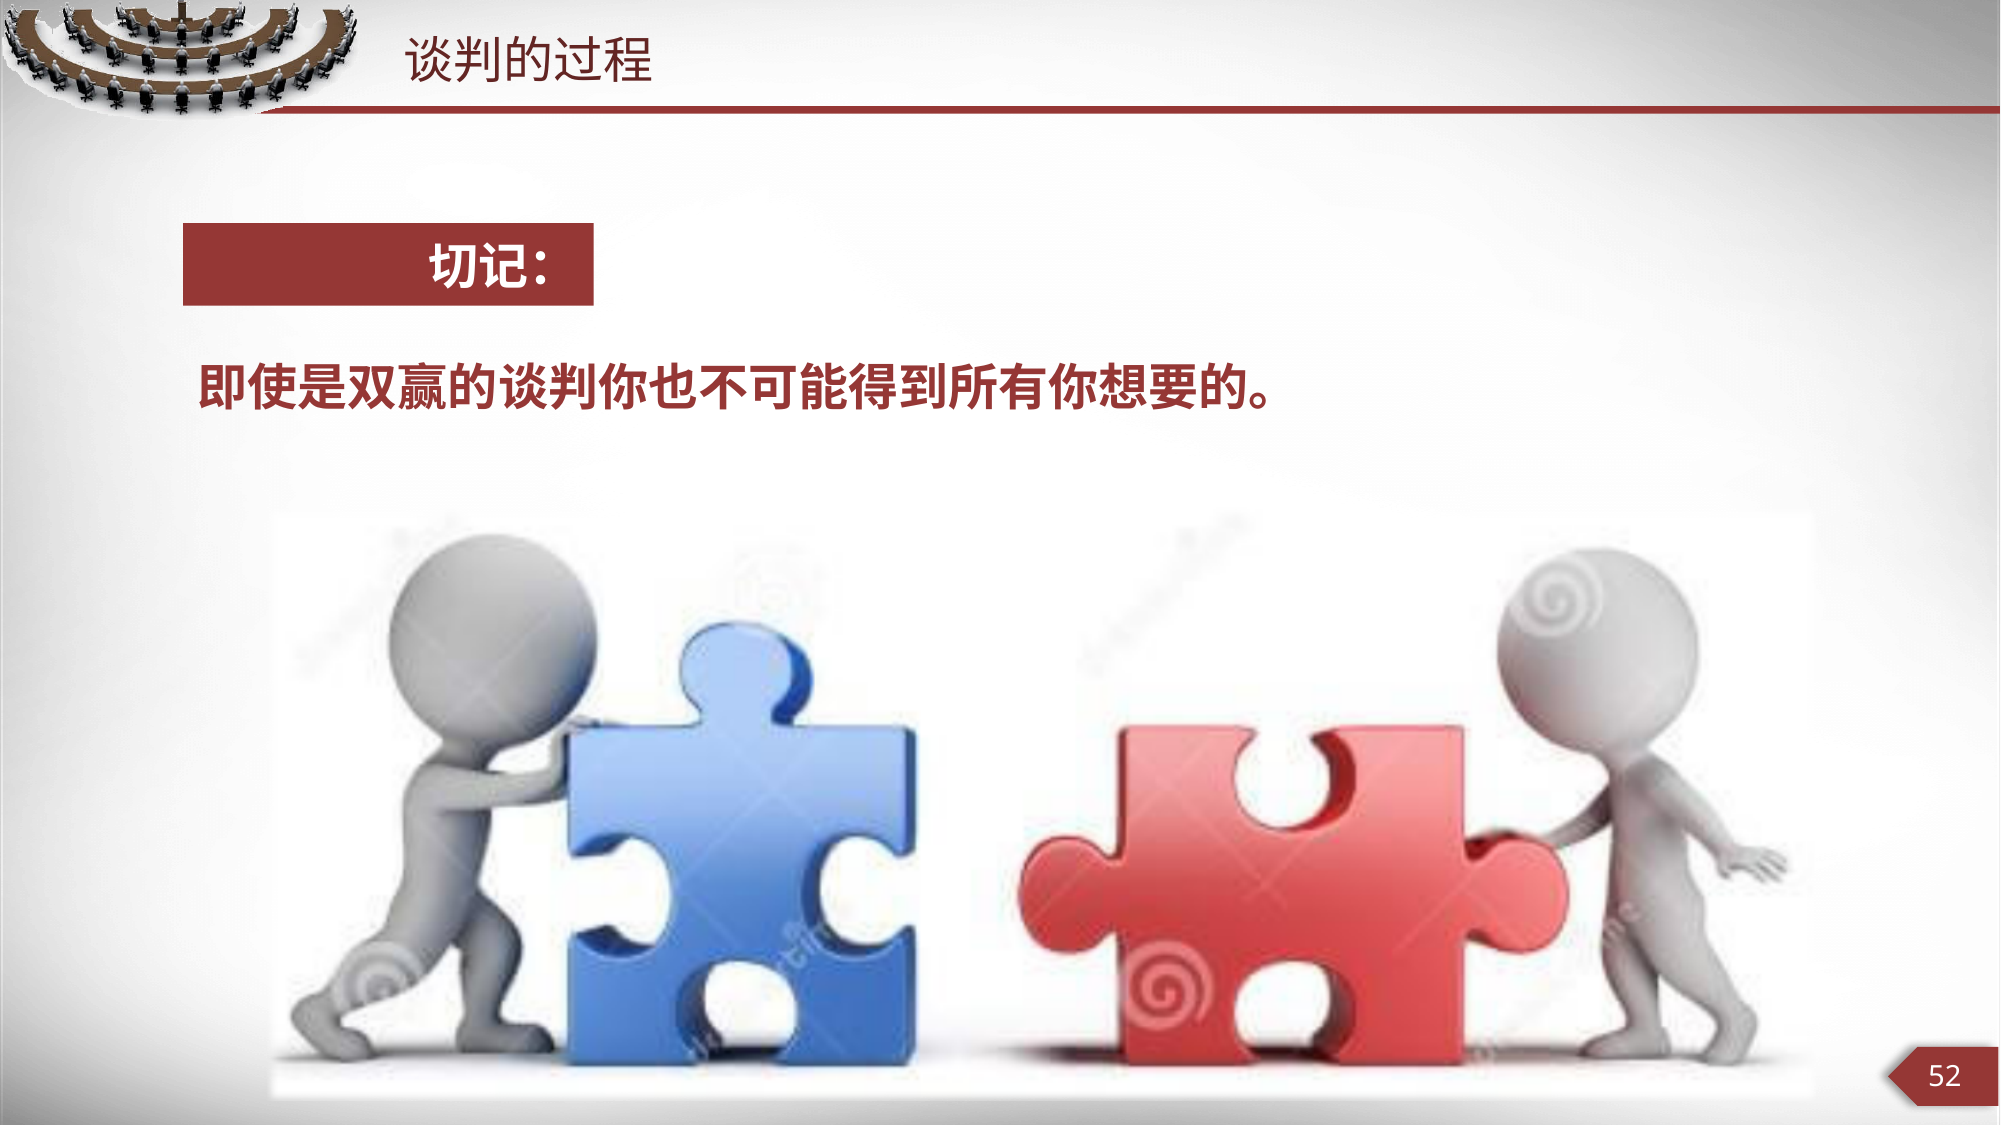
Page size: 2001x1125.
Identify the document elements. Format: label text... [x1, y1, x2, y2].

slide_number 52 [1889, 1046, 2000, 1107]
list 谈判的过程 [388, 11, 1074, 107]
text_box 即使是双赢的谈判你也不可能得到所有你想要的。 [183, 317, 1627, 423]
text_box 切记： [183, 223, 594, 306]
picture [0, 0, 2001, 1125]
